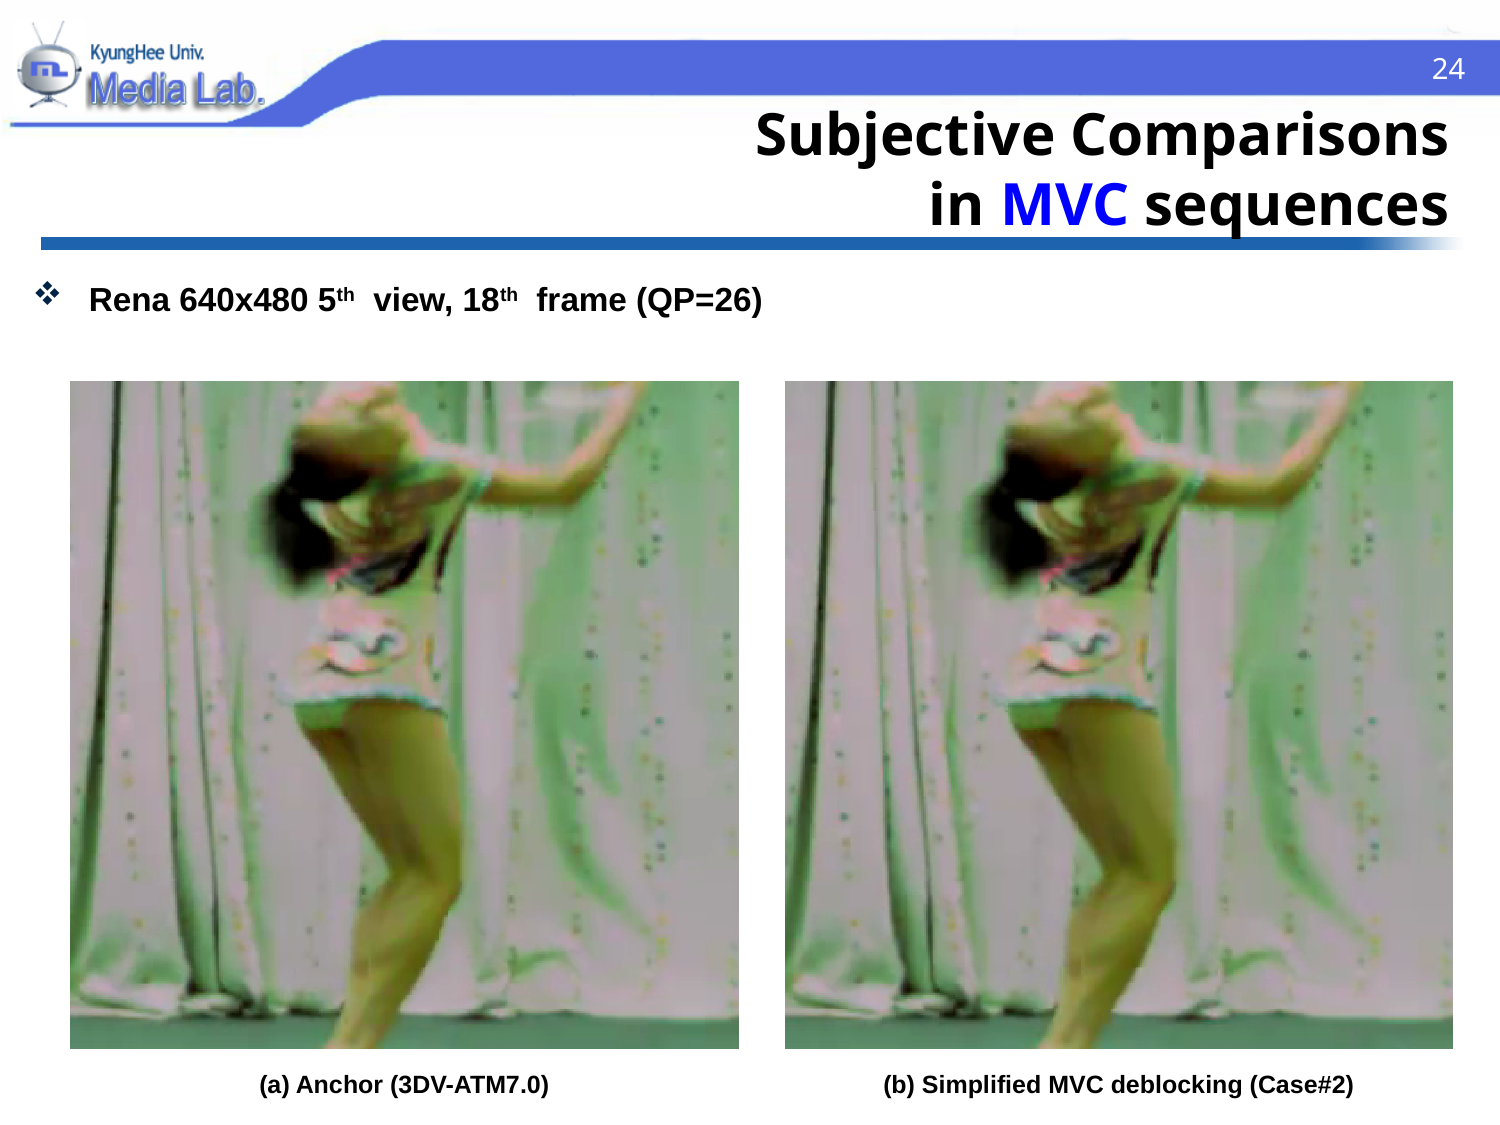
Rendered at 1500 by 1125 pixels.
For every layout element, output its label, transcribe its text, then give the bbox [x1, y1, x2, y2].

text_box (b) Simplified MVC deblocking (Case#2) [865, 1060, 1373, 1106]
slide_number 24 [1403, 42, 1481, 93]
list Rena 640x480 5th view, 18th frame (QP=26) [17, 262, 1483, 1107]
picture [785, 380, 1453, 1049]
text_box (a) Anchor (3DV-ATM7.0) [119, 1060, 690, 1106]
picture [70, 380, 739, 1049]
title Subjective Comparisons in MVC sequences [312, 101, 1465, 233]
picture [0, 0, 1500, 138]
picture [41, 237, 1500, 250]
